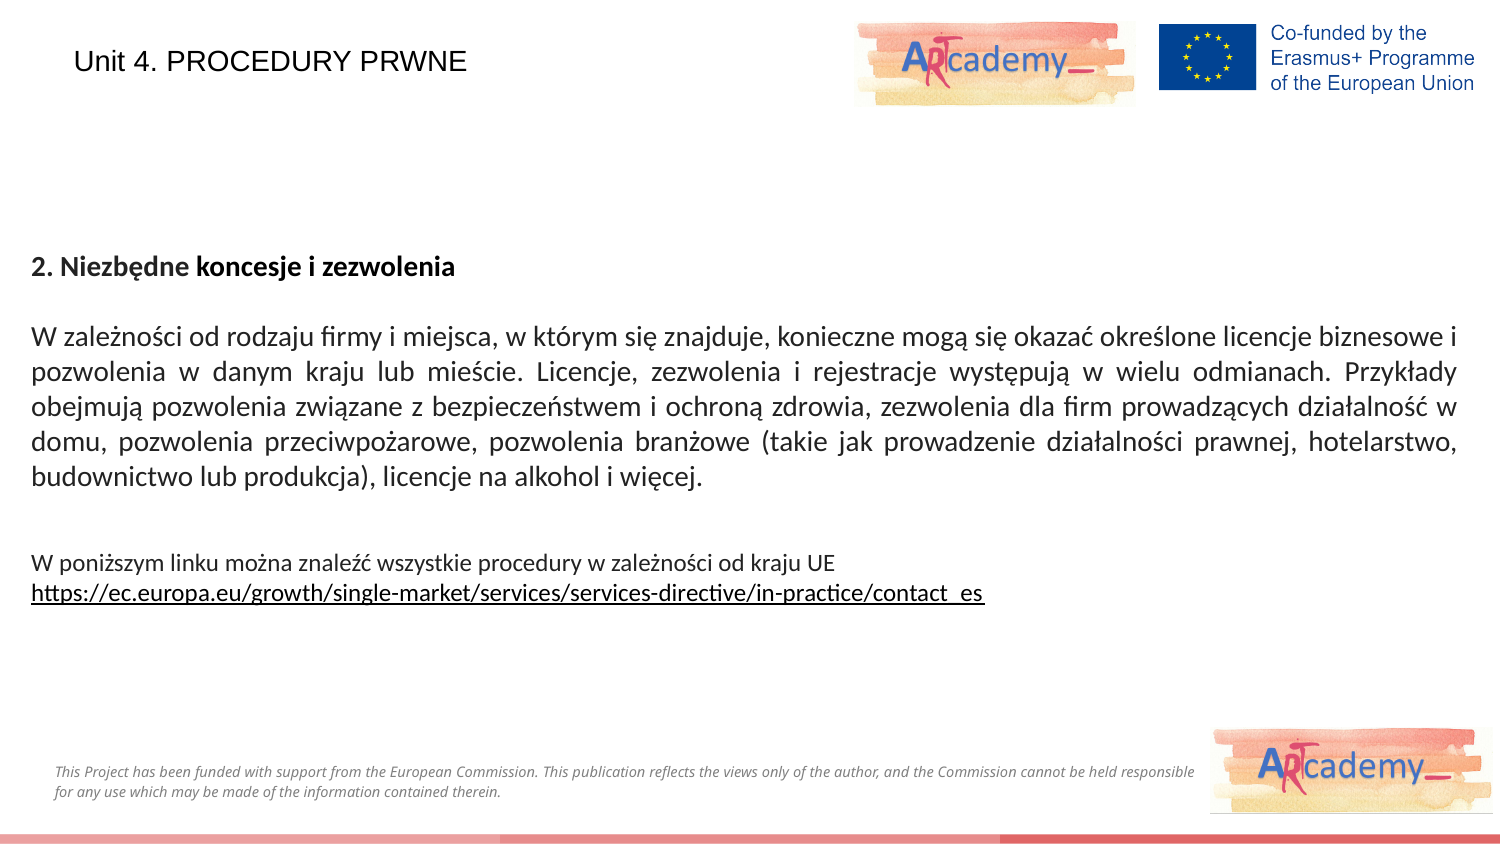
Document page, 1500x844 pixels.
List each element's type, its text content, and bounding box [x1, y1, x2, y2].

picture [1210, 709, 1493, 844]
picture [854, 2, 1137, 138]
text_box This Project has been funded with support from the European Commission. This publication reflects the views only of the author, and the Commission cannot be held responsible for any use which may be made of the information contained therein. [39, 754, 1205, 799]
text_box Unit 4. PROCEDURY PRWNE [58, 34, 720, 85]
list 2. Niezbędne koncesje i zezwolenia W zależności od rodzaju firmy i miejsca, w którym się znajduje, konieczne mogą się okazać określone licencje biznesowe i pozwolenia w danym kraju lub mieście. Licencje, zezwolenia i rejestracje występują w wielu odmianach. Przykłady obejmują pozwolenia związane z bezpieczeństwem i ochroną zdrowia, zezwolenia dla firm prowadzących działalność w domu, pozwolenia przeciwpożarowe, pozwolenia branżowe (takie jak prowadzenie działalności prawnej, hotelarstwo, budownictwo lub produkcja), licencje na alkohol i więcej. W poniższym linku można znaleźć wszystkie procedury w zależności od kraju UE https://ec.europa.eu/growth/single-market/services/services-directive/in-practice/contact_es [16, 197, 1474, 707]
picture [1158, 24, 1474, 94]
